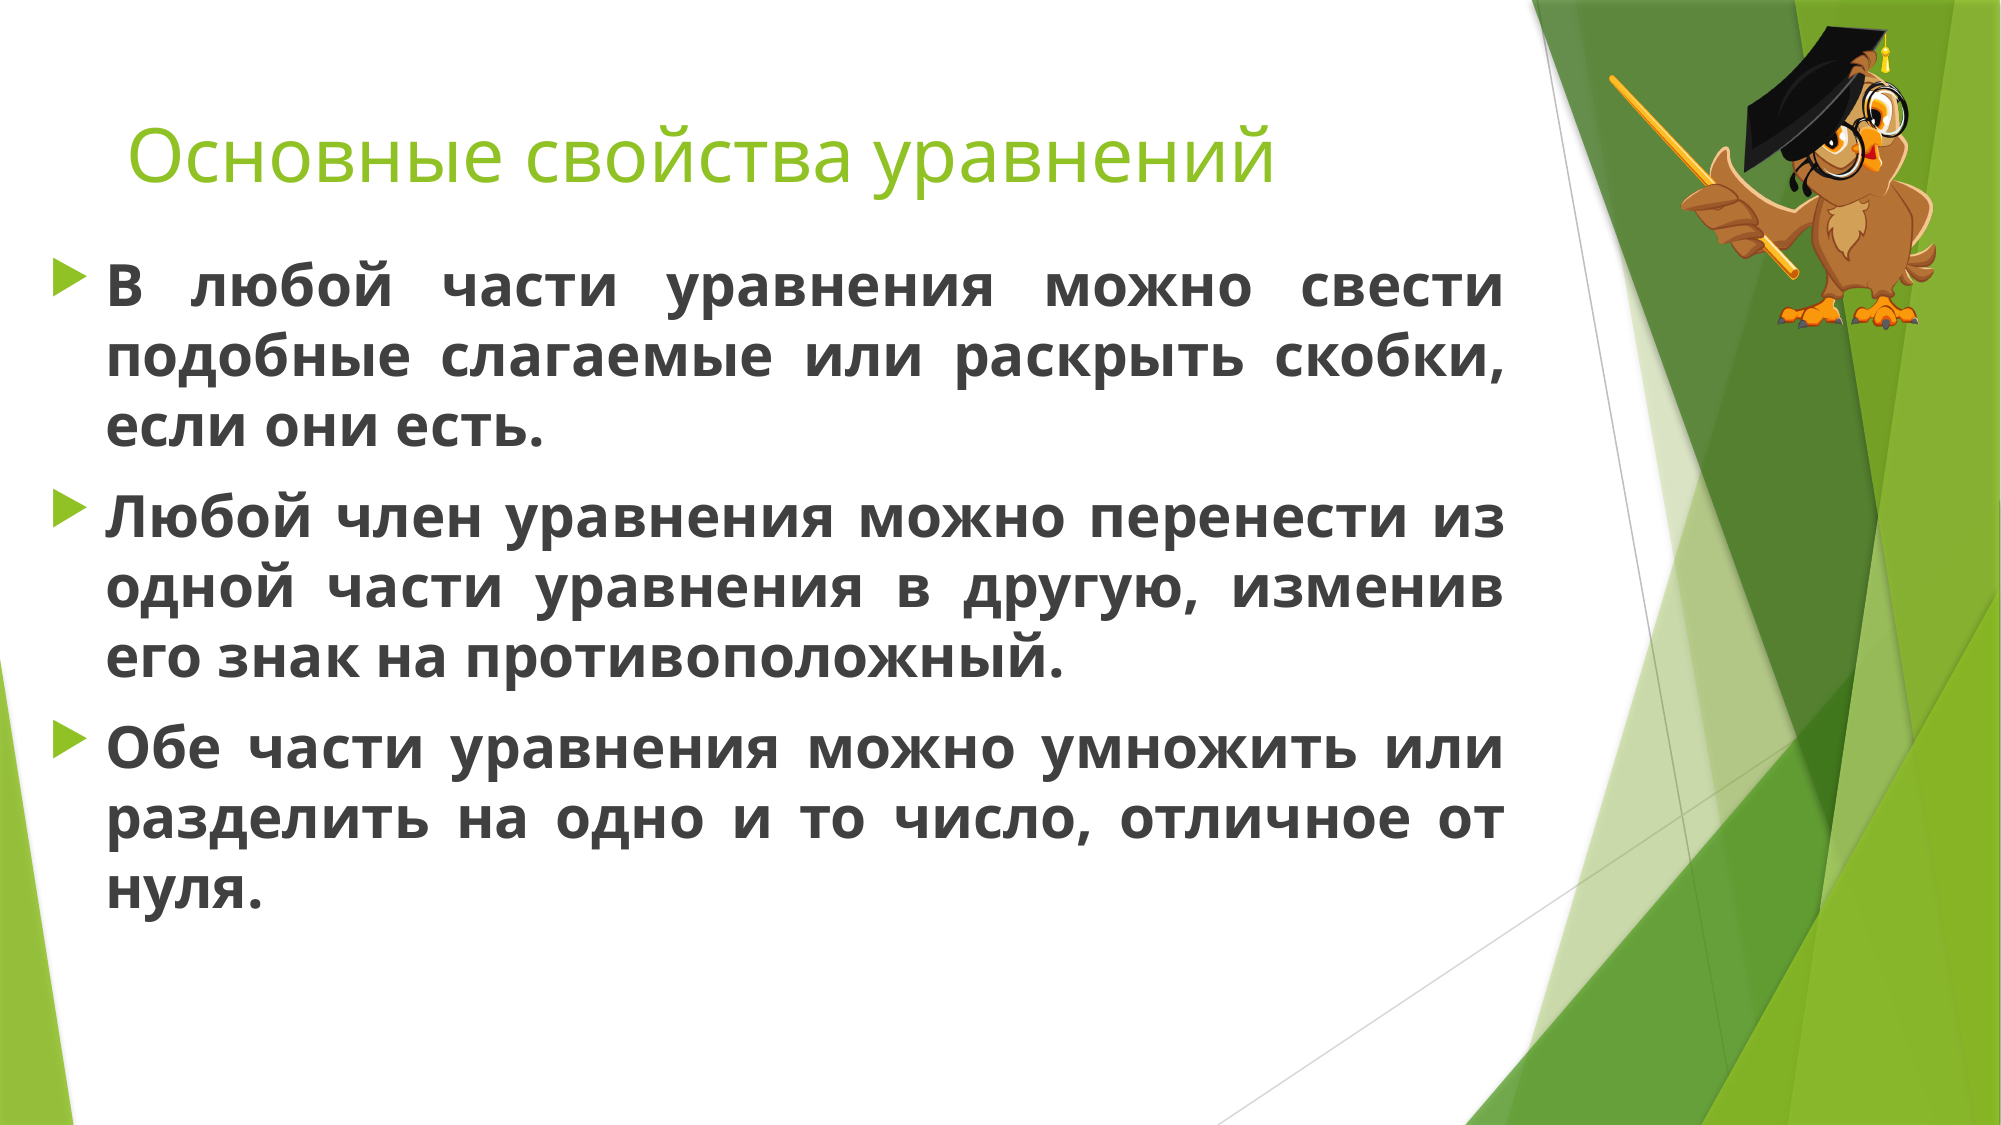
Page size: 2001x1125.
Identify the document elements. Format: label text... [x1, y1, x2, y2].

list В любой части уравнения можно свести подобные слагаемые или раскрыть скобки, если они есть. Любой член уравнения можно перенести из одной части уравнения в другую, изменив его знак на противоположный. Обе части уравнения можно умножить или разделить на одно и то число, отличное от нуля. [33, 240, 1522, 991]
picture [1609, 25, 1936, 330]
title Основные свойства уравнений [111, 99, 1522, 240]
